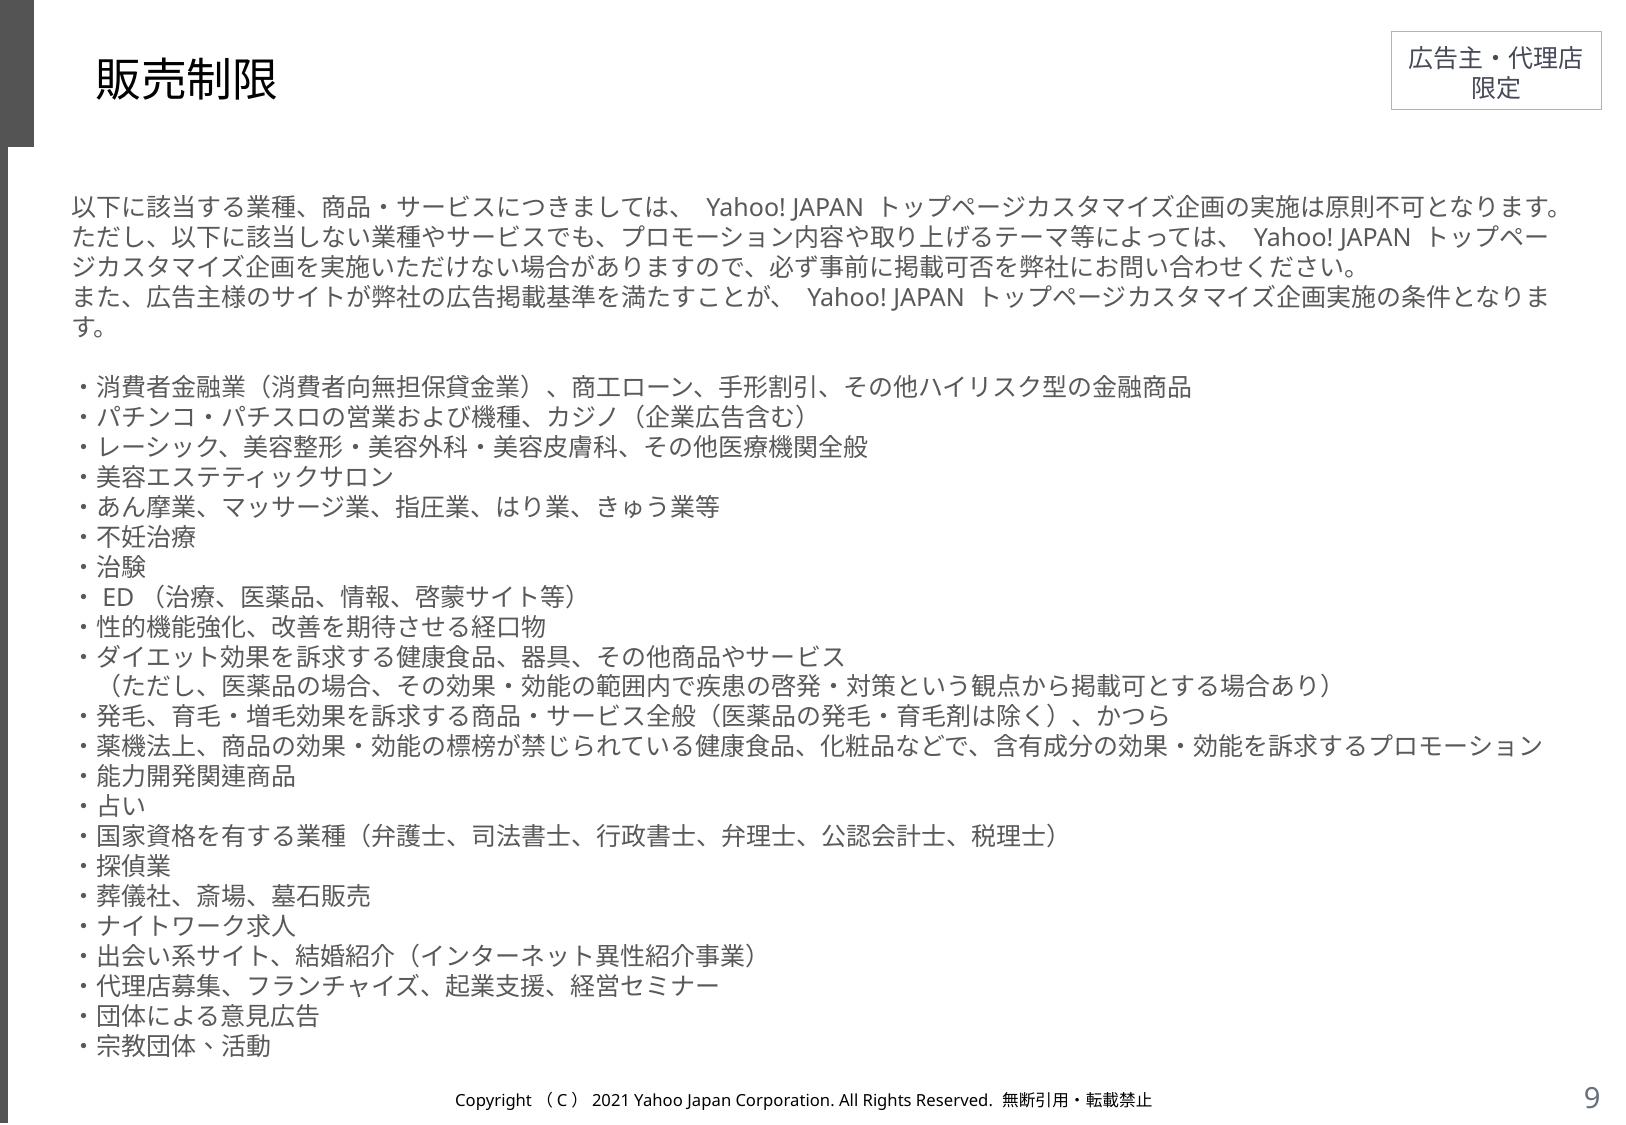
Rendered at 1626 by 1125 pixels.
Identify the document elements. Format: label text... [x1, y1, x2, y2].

title 販売制限 [80, 42, 1392, 114]
text_box 以下に該当する業種、商品・サービスにつきましては、 Yahoo! JAPAN トップページカスタマイズ企画の実施は原則不可となります。 ただし、以下に該当しない業種やサービスでも、プロモーション内容や取り上げるテーマ等によっては、 Yahoo! JAPAN トップページカスタマイズ企画を実施いただけない場合がありますので、必ず事前に掲載可否を弊社にお問い合わせください。 また、広告主様のサイトが弊社の広告掲載基準を満たすことが、 Yahoo! JAPAN トップページカスタマイズ企画実施の条件となります。 ・消費者金融業（消費者向無担保貸金業）、商工ローン、手形割引、その他ハイリスク型の金融商品 ・パチンコ・パチスロの営業および機種、カジノ（企業広告含む） ・レーシック、美容整形・美容外科・美容皮膚科、その他医療機関全般 ・美容エステティックサロン ・あん摩業、マッサージ業、指圧業、はり業、きゅう業等 ・不妊治療 ・治験 ・ED（治療、医薬品、情報、啓蒙サイト等） ・性的機能強化、改善を期待させる経口物 ・ダイエット効果を訴求する健康食品、器具、その他商品やサービス （ただし、医薬品の場合、その効果・効能の範囲内で疾患の啓発・対策という観点から掲載可とする場合あり） ・発毛、育毛・増毛効果を訴求する商品・サービス全般（医薬品の発毛・育毛剤は除く）、かつら ・薬機法上、商品の効果・効能の標榜が禁じられている健康食品、化粧品などで、含有成分の効果・効能を訴求するプロモーション ・能力開発関連商品 ・占い ・国家資格を有する業種（弁護士、司法書士、行政書士、弁理士、公認会計士、税理士） ・探偵業 ・葬儀社、斎場、墓石販売 ・ナイトワーク求人 ・出会い系サイト、結婚紹介（インターネット異性紹介事業） ・代理店募集、フランチャイズ、起業支援、経営セミナー ・団体による意見広告 ・宗教団体、活動 [56, 184, 1569, 1068]
footer Copyright（C）2021 Yahoo Japan Corporation. All Rights Reserved. 無断引用・転載禁止 [440, 1082, 1185, 1118]
